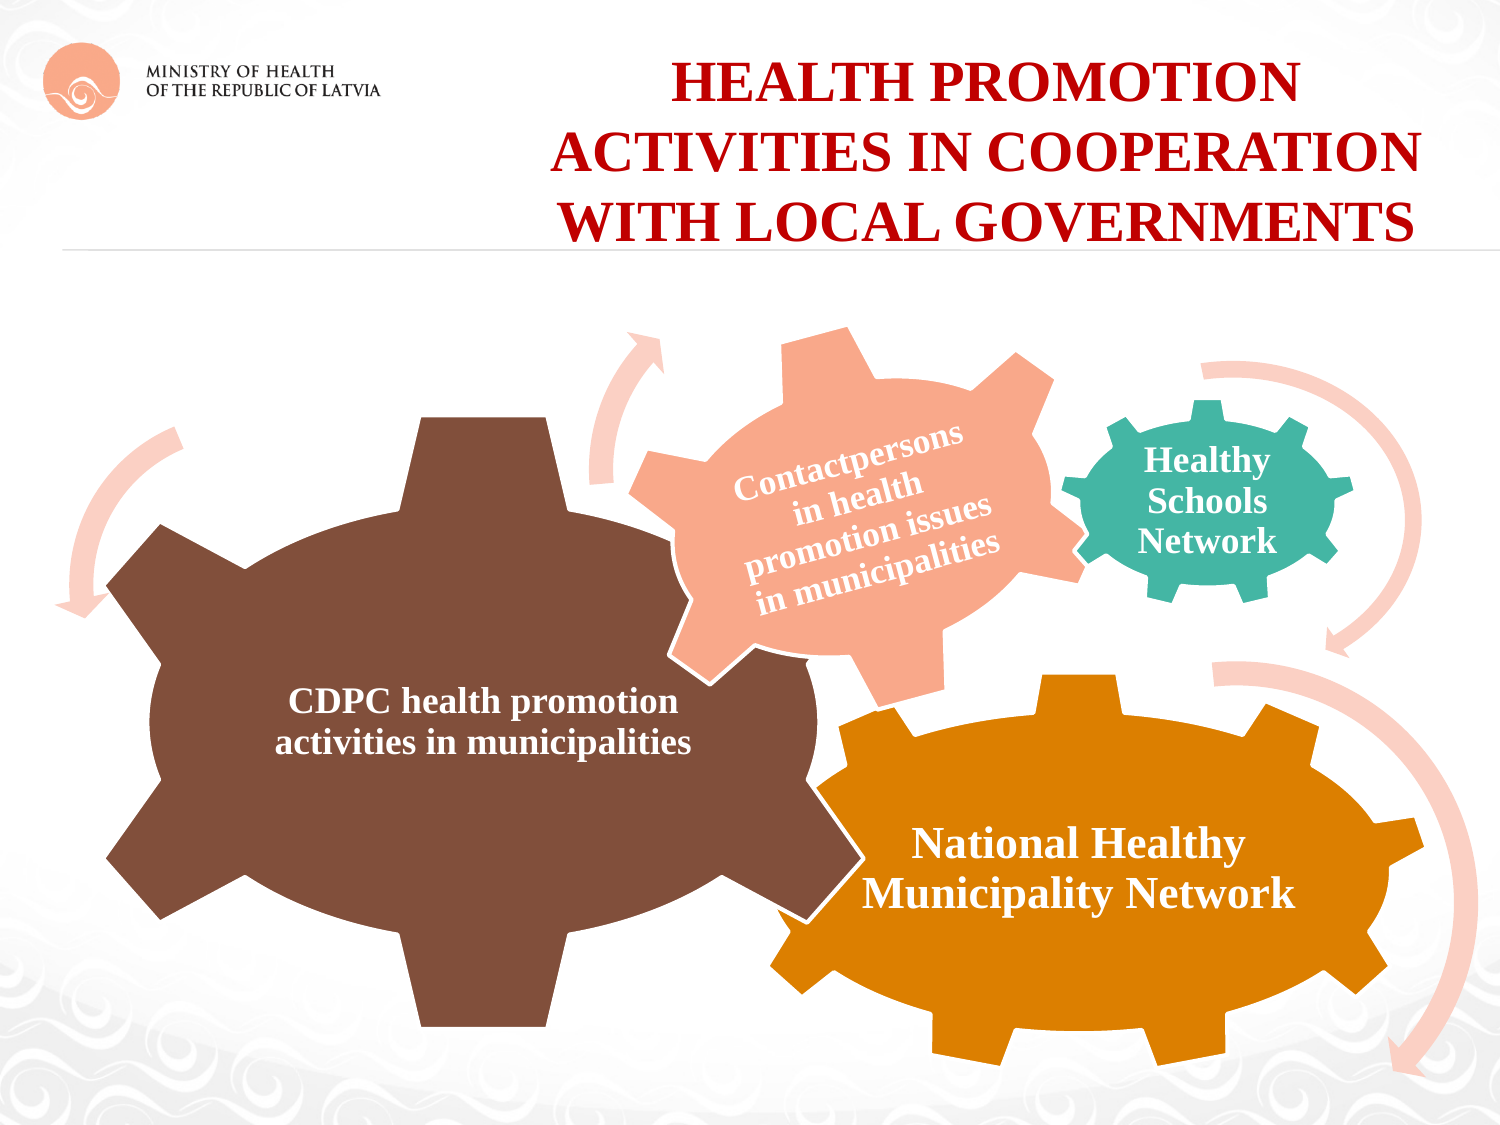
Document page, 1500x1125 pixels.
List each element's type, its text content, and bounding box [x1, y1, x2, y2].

title Health promotion activities in cooperation with local governments [501, 54, 1471, 243]
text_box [867, 361, 1400, 752]
picture [0, 0, 1500, 1125]
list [52, 302, 1471, 1036]
